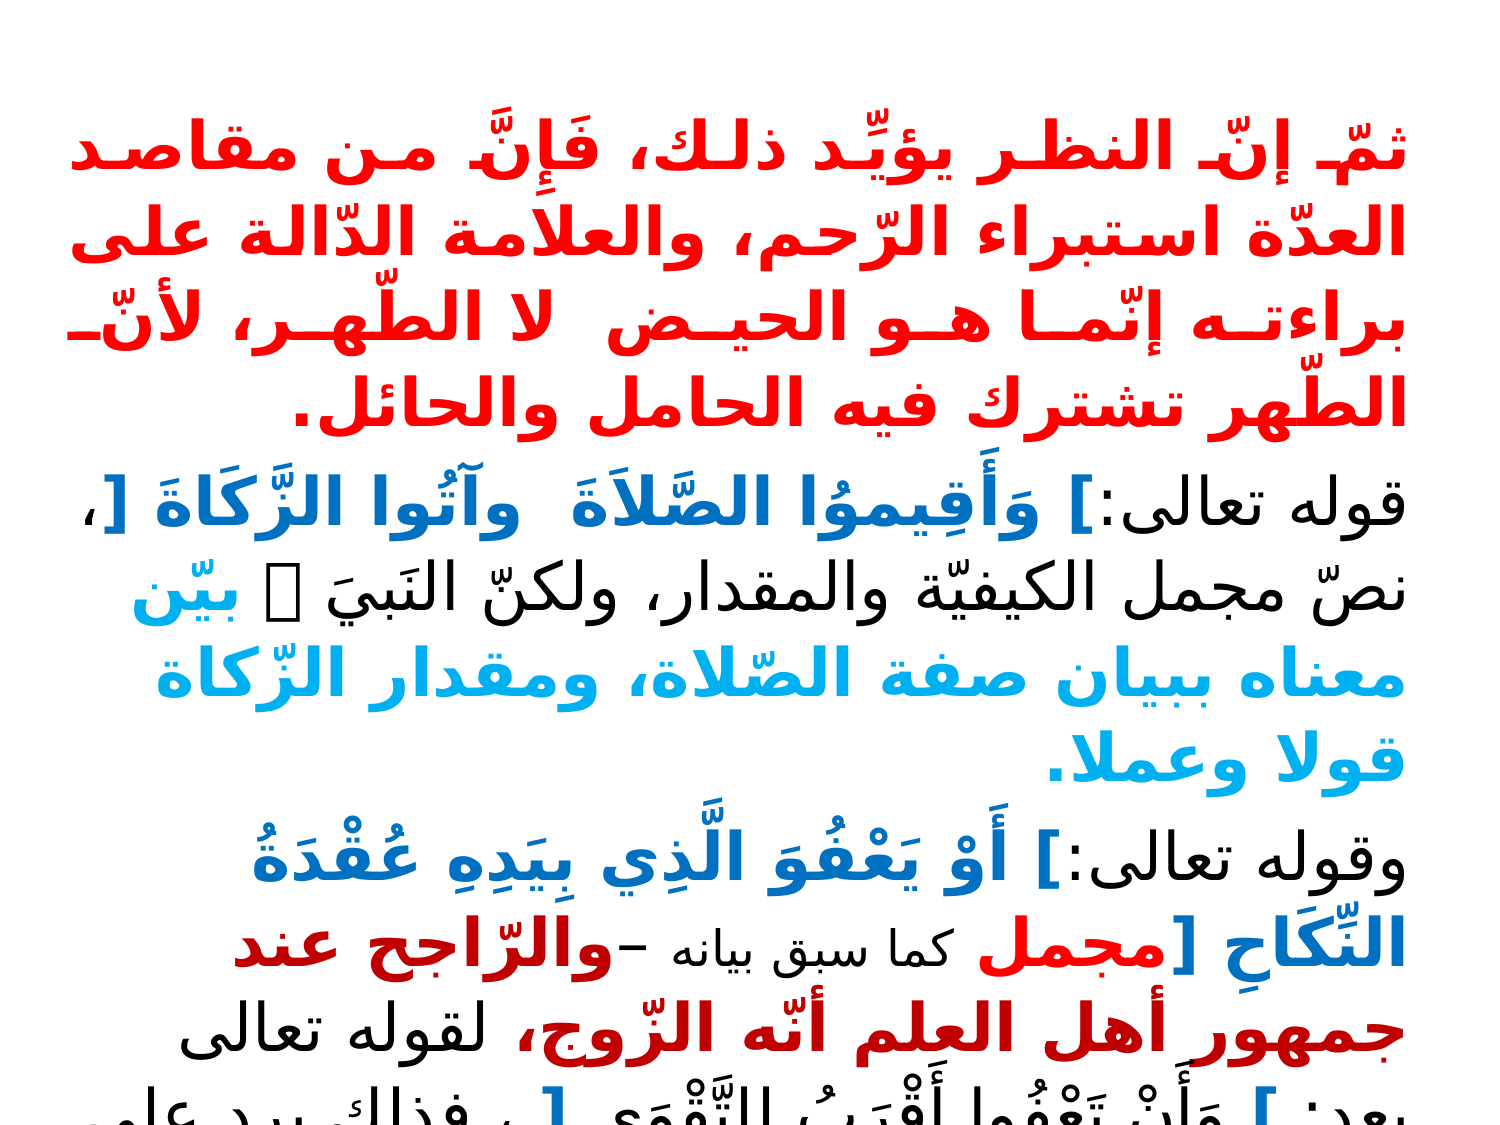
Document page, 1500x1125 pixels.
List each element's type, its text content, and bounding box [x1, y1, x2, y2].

list ثمّ إنّ النظر يؤيِّد ذلك، فَإِنَّ من مقاصد العدّة استبراء الرّحم، والعلامة الدّالة على براءته إنّما هو الحيض لا الطّهر، لأنّ الطّهر تشترك فيه الحامل والحائل. قوله تعالى:] وَأَقِيموُا الصَّلاَةَ وآتُوا الزَّكَاةَ [، نصّ مجمل الكيفيّة والمقدار، ولكنّ النَبيَ  بيّن معناه ببيان صفة الصّلاة، ومقدار الزّكاة قولا وعملا. وقوله تعالى:] أَوْ يَعْفُوَ الَّذِي بِيَدِهِ عُقْدَةُ النِّكَاحِ [مجمل كما سبق بيانه –والرّاجح عند جمهور أهل العلم أنّه الزّوج، لقوله تعالى بعد: ] وَأَنْ تَعْفُوا أَقْرَبُ لِلتَّقْوَى [ ، فذلك يرد على من يُسقِط حقّ نفسه لا حقّ غيره. وقوله تعالى:] وَلِلَّهِ عَلىَ النَّاسِ حِجُّ البَيْتِ [، بيّنه النّبيّ  قولا وعملا كذلك. [53, 90, 1425, 1059]
